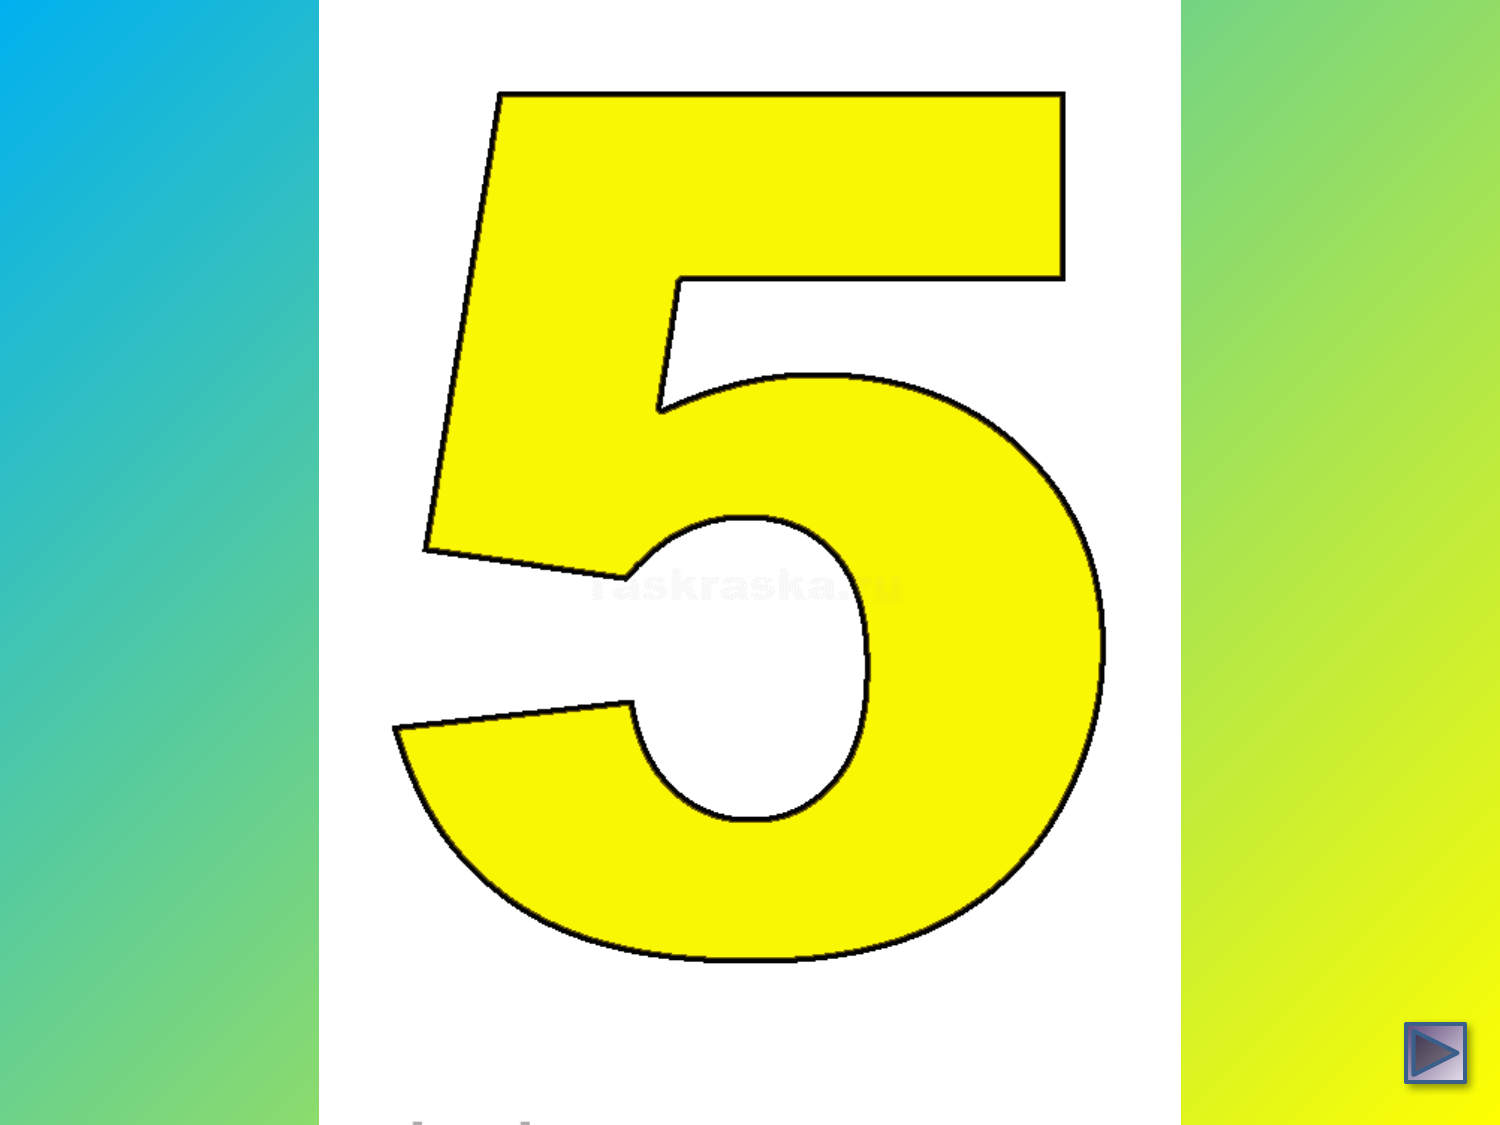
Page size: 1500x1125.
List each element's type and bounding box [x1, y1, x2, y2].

text_box [1406, 1023, 1465, 1083]
picture [319, 0, 1181, 1125]
